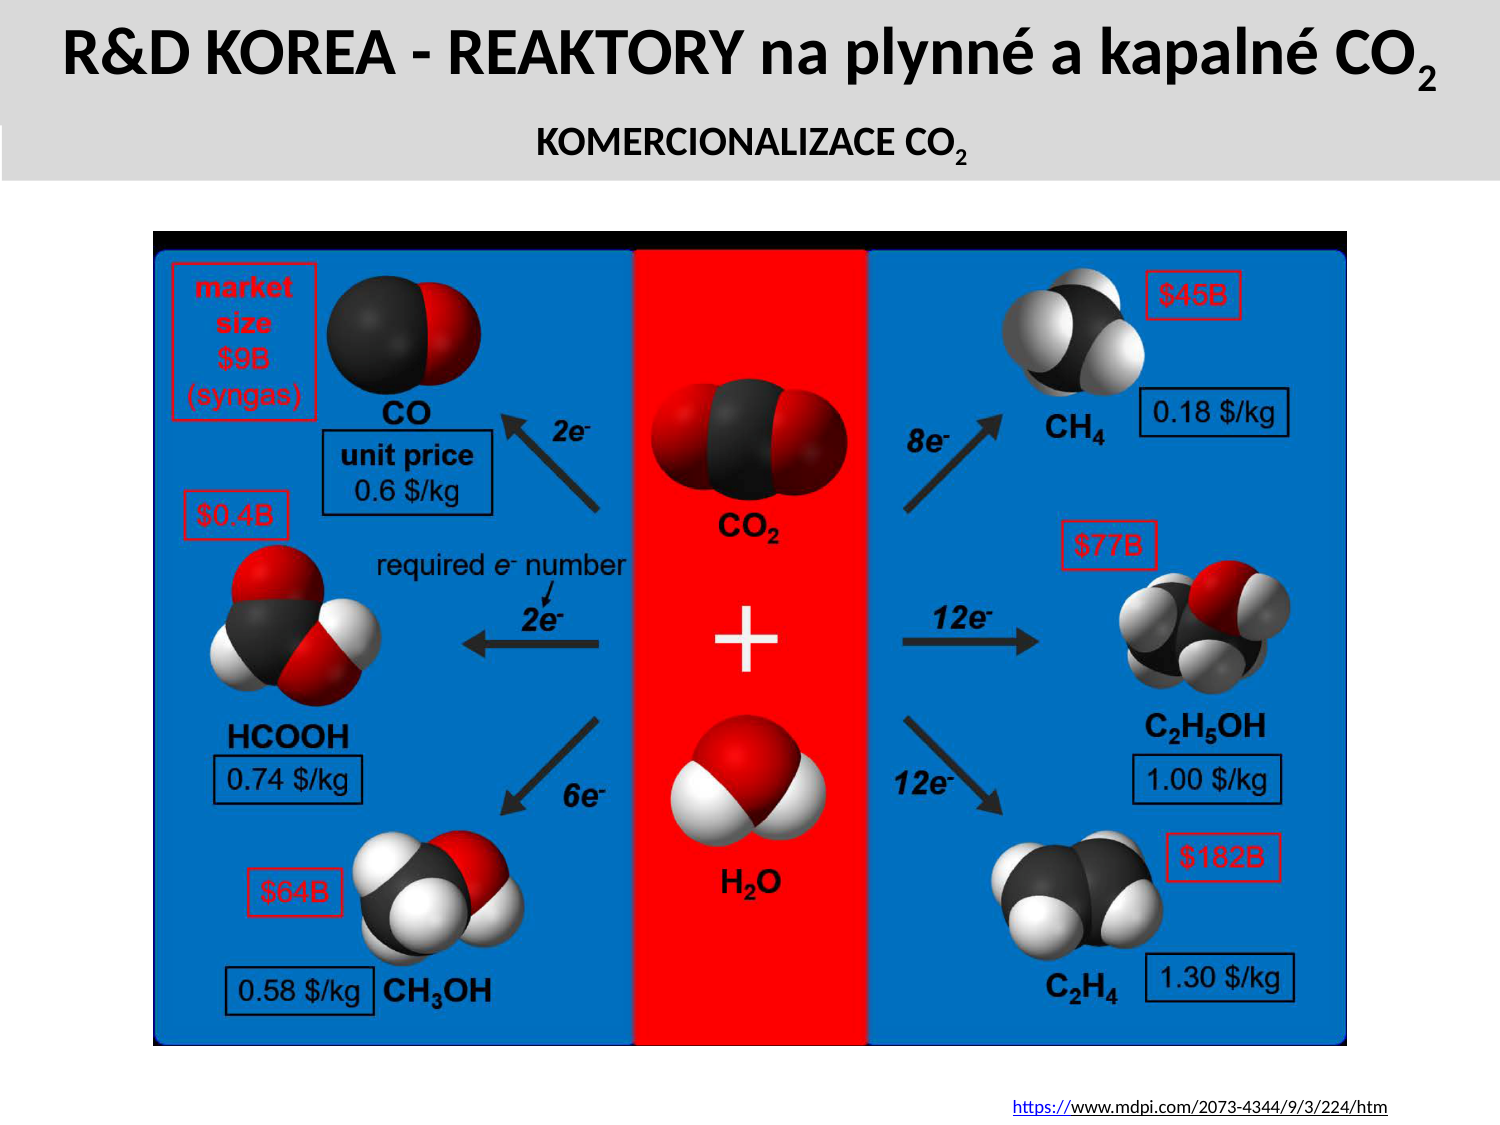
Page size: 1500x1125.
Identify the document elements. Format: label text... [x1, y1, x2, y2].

text_box KOMERCIONALIZACE CO2 [1, 126, 1500, 181]
text_box https://www.mdpi.com/2073-4344/9/3/224/htm [998, 1087, 1495, 1125]
picture [153, 231, 1347, 1046]
text_box R&D KOREA - REAKTORY na plynné a kapalné CO2 [0, 0, 1500, 126]
